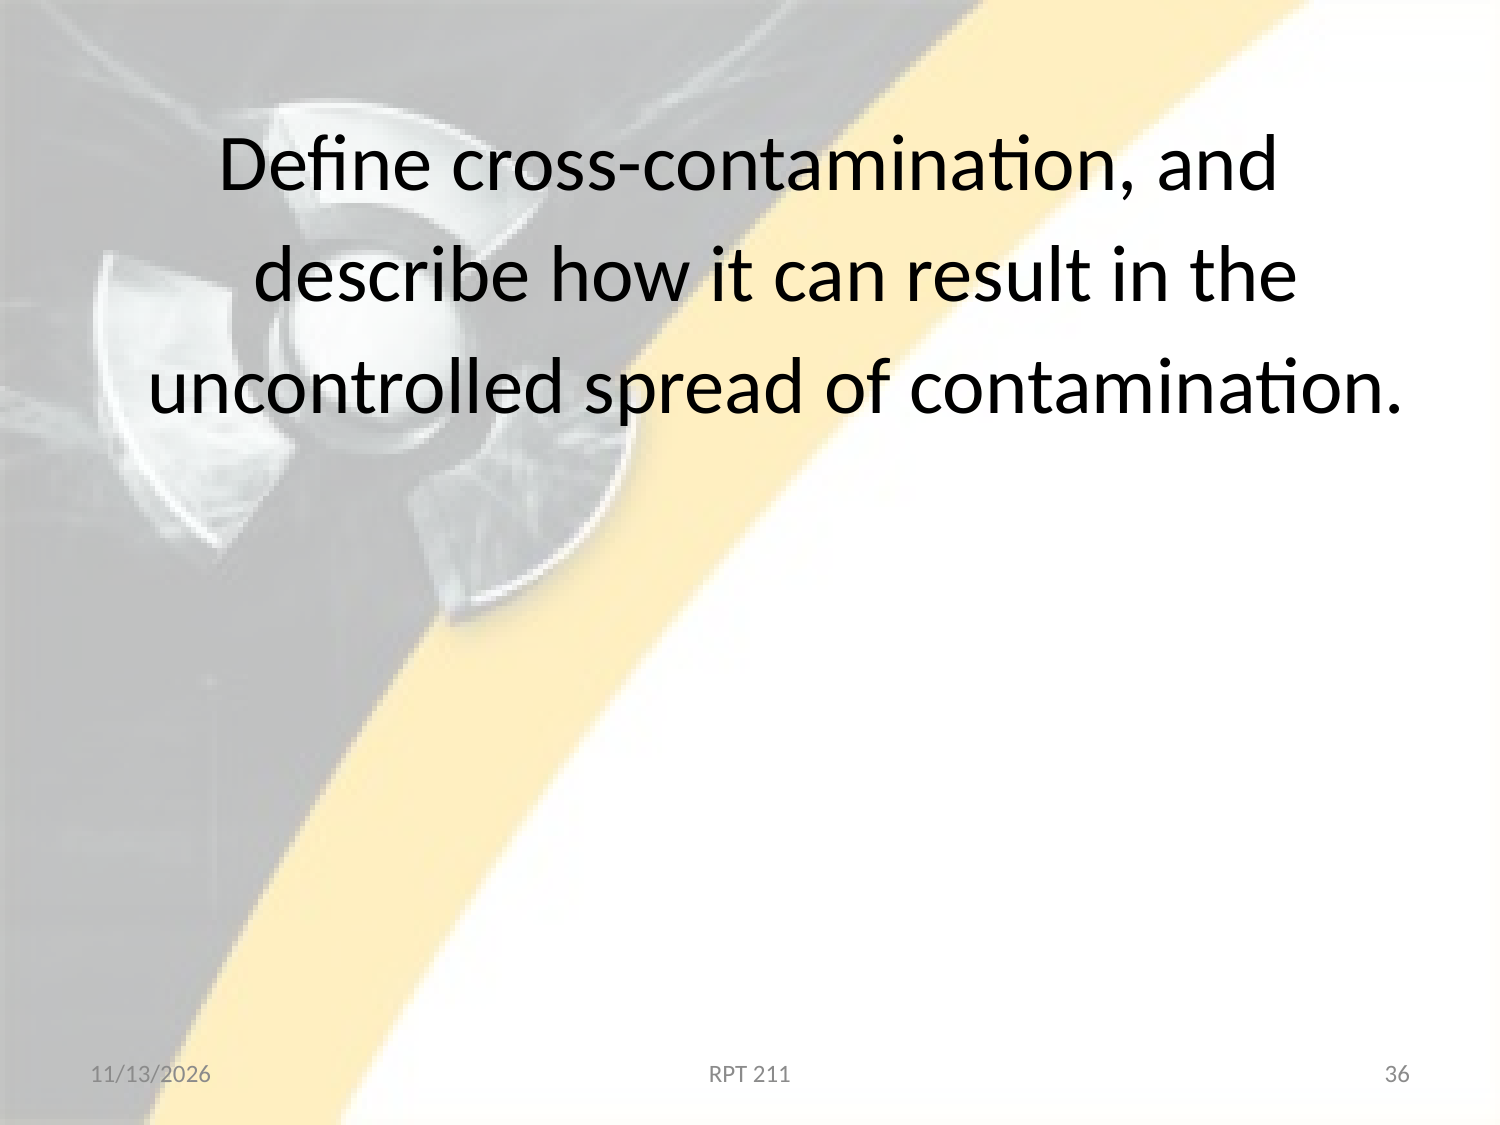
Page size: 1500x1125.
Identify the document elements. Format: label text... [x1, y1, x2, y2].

slide_number 36 [1074, 1042, 1425, 1103]
title Define cross-contamination, and describe how it can result in the uncontrolled spread of contamination. [75, 45, 1425, 688]
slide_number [75, 1042, 425, 1103]
footer RPT 211 [512, 1042, 988, 1103]
